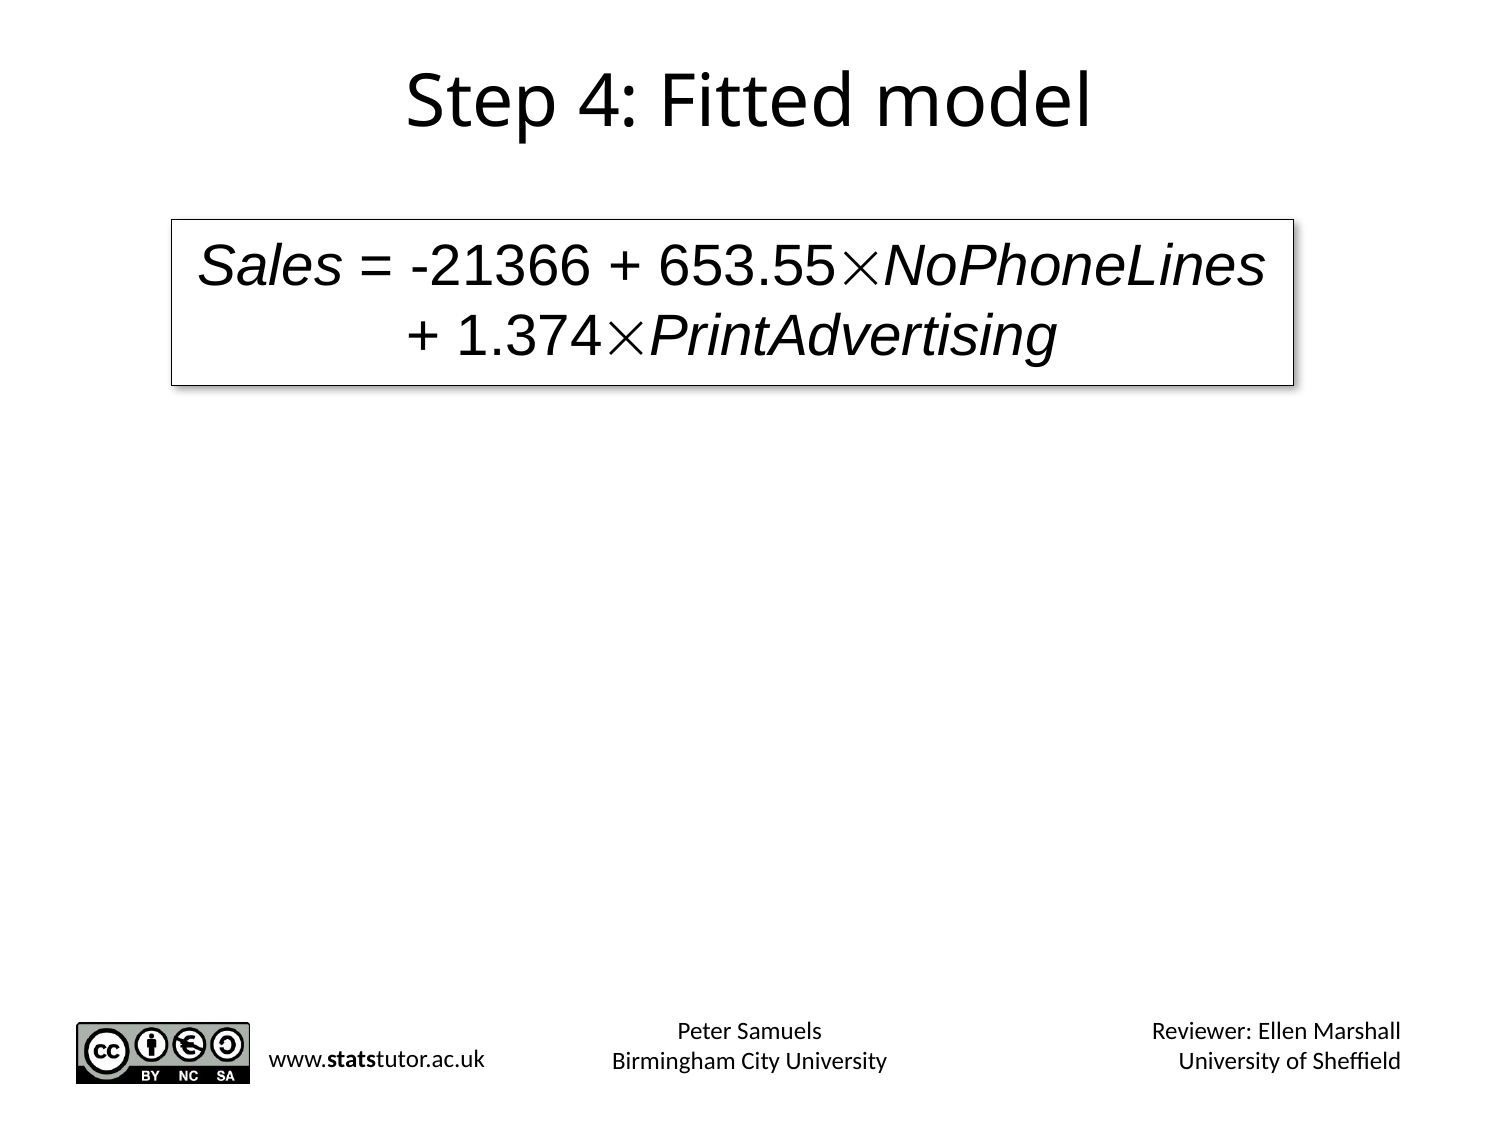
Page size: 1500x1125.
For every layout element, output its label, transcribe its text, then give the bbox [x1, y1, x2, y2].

text_box Peter Samuels Birmingham City University [549, 1007, 951, 1083]
text_box Reviewer: Ellen Marshall University of Sheffield [1038, 1007, 1417, 1083]
picture [76, 1022, 251, 1084]
text_box www.statstutor.ac.uk [254, 1035, 573, 1080]
list Sales = -21366 + 653.55NoPhoneLines + 1.374PrintAdvertising [171, 219, 1294, 386]
title Step 4: Fitted model [75, 45, 1425, 149]
